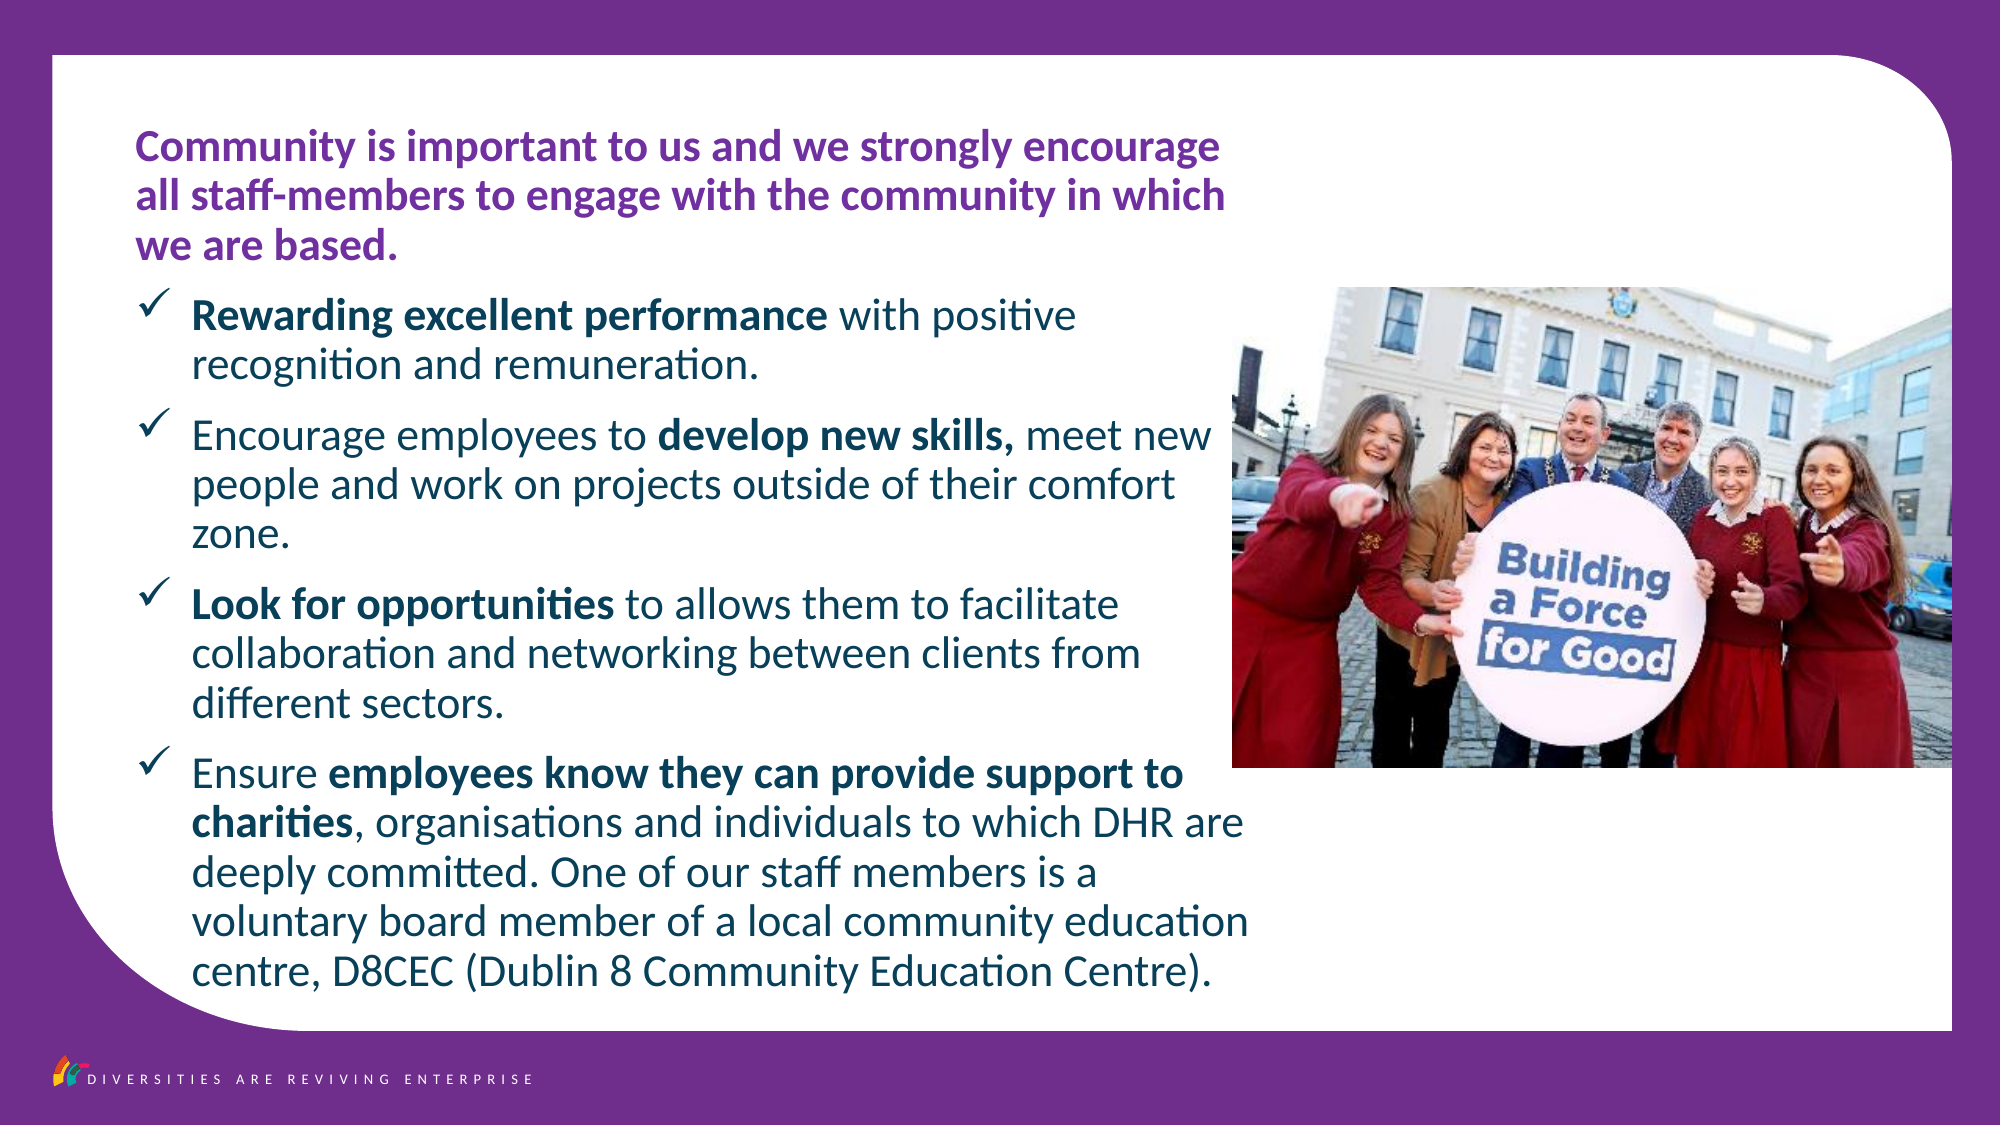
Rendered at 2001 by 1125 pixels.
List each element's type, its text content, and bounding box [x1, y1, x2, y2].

list Community is important to us and we strongly encourage all staff-members to engage with the community in which we are based. Rewarding excellent performance with positive recognition and remuneration. Encourage employees to develop new skills, meet new people and work on projects outside of their comfort zone. Look for opportunities to allows them to facilitate collaboration and networking between clients from different sectors. Ensure employees know they can provide support to charities, organisations and individuals to which DHR are deeply committed. One of our staff members is a voluntary board member of a local community education centre, D8CEC (Dublin 8 Community Education Centre). [120, 114, 1270, 746]
picture [1232, 287, 1952, 768]
